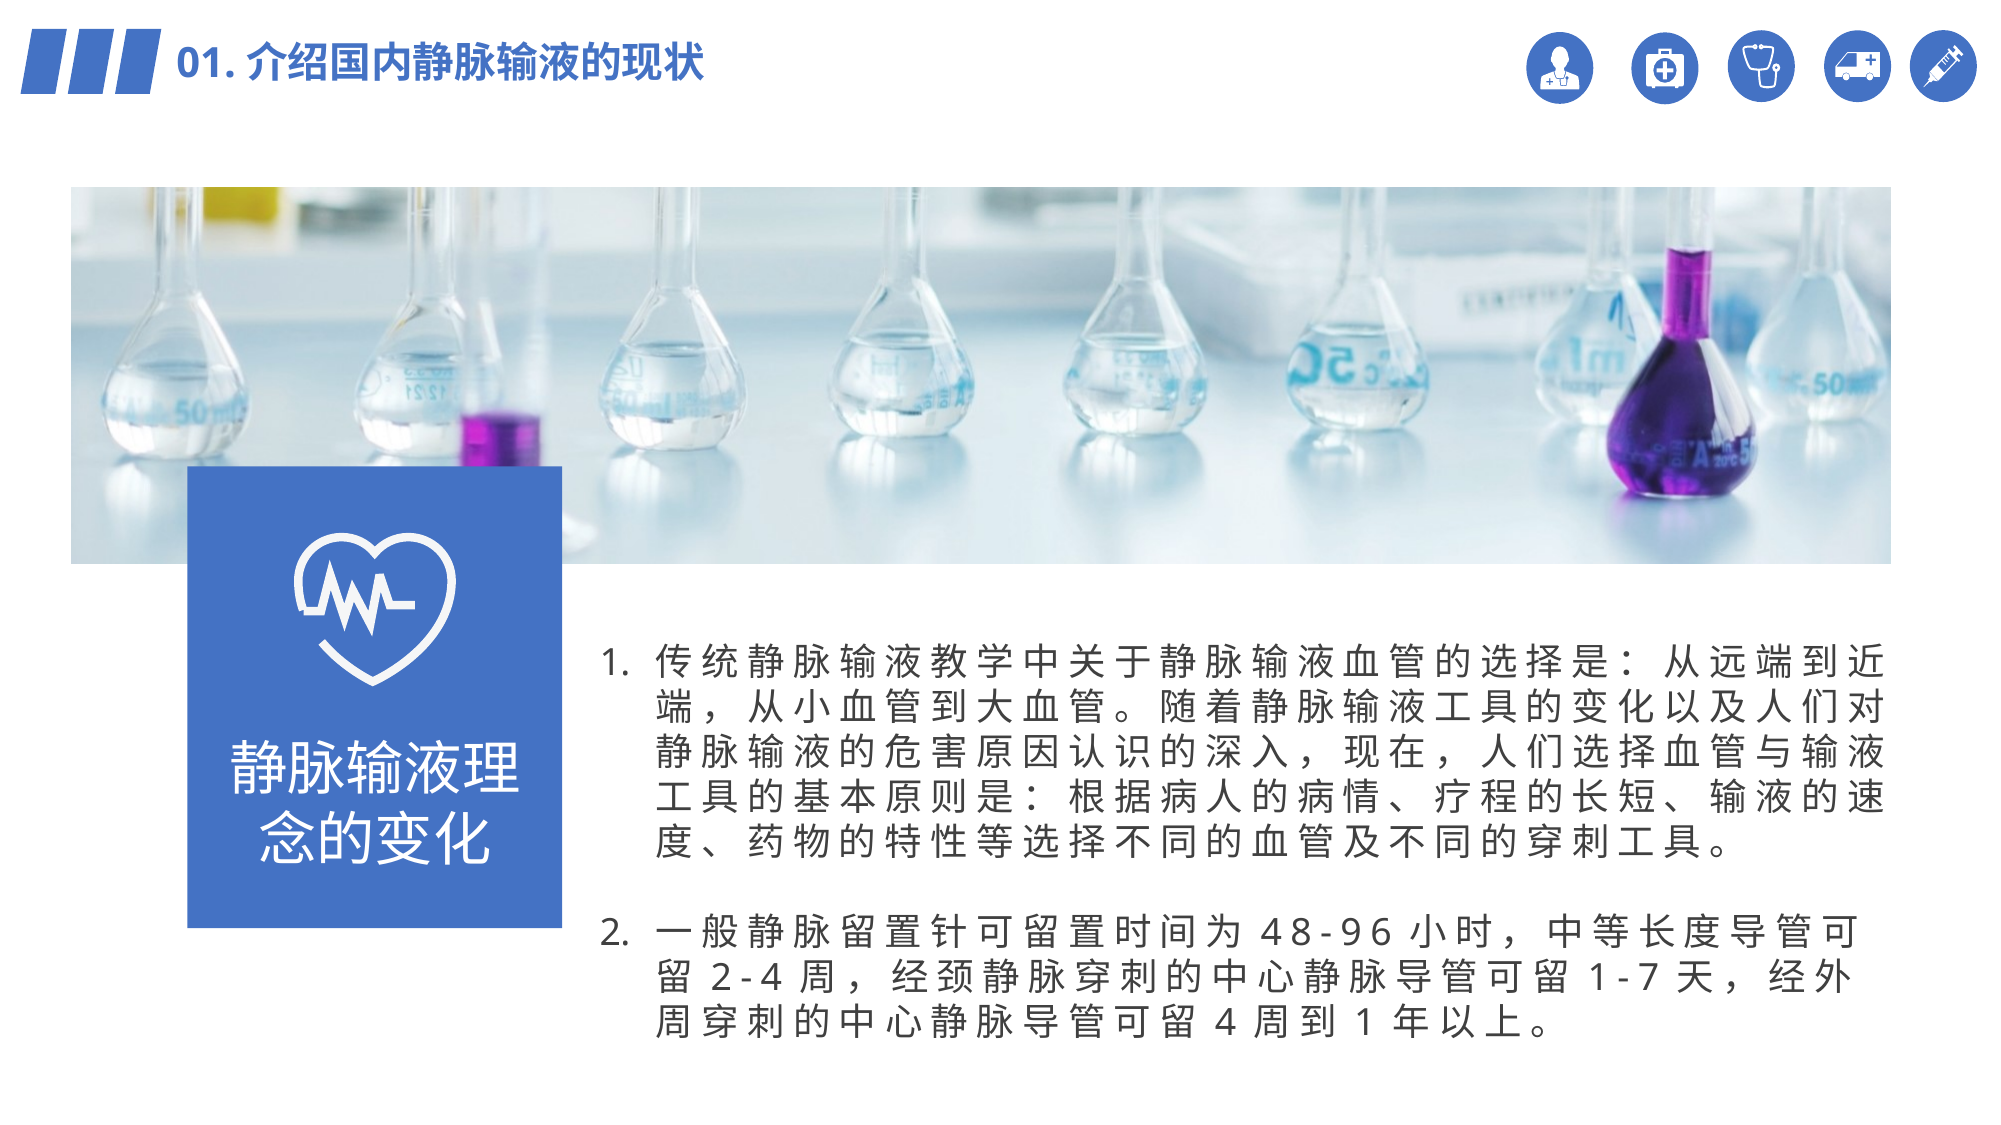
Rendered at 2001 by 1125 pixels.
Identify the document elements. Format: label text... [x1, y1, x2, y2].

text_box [20, 28, 796, 94]
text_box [187, 466, 563, 929]
picture [71, 187, 1891, 564]
text_box 传统静脉输液教学中关于静脉输液血管的选择是：从远端到近端，从小血管到大血管。随着静脉输液工具的变化以及人们对静脉输液的危害原因认识的深入，现在，人们选择血管与输液工具的基本原则是：根据病人的病情、疗程的长短、输液的速度、药物的特性等选择不同的血管及不同的穿刺工具。 一般静脉留置针可留置时间为48-96小时，中等长度导管可留2-4周，经颈静脉穿刺的中心静脉导管可留1-7天，经外周穿刺的中心静脉导管可留4周到1年以上。 [584, 630, 1917, 1051]
